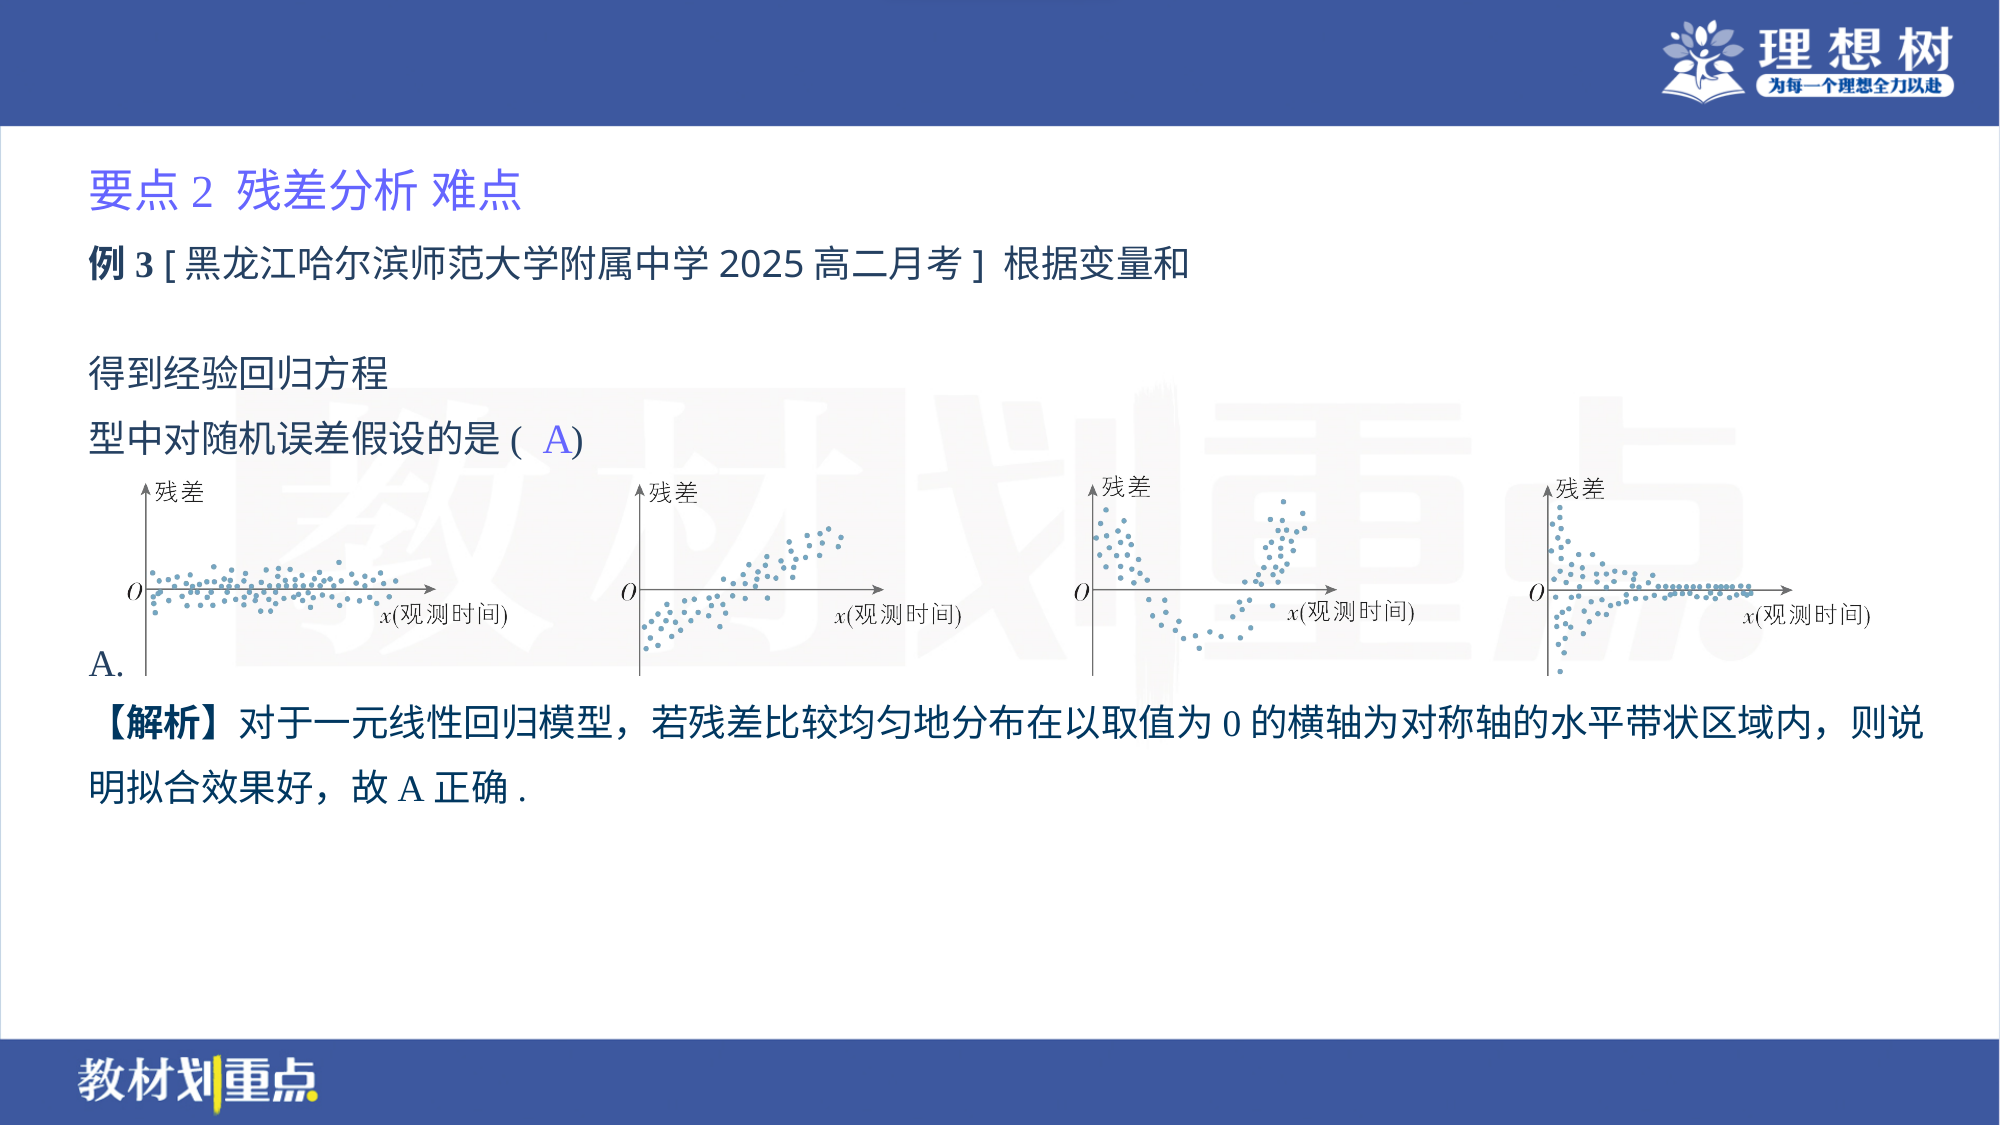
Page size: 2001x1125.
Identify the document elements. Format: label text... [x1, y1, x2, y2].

text_box 【解析】对于一元线性回归模型，若残差比较均匀地分布在以取值为0的横轴为对称轴的水平带状区域内，则说 明拟合效果好，故A正确. [88, 675, 1911, 803]
text_box A. B. C. D. [1415, 474, 1911, 675]
picture [0, 0, 2000, 1125]
text_box A. B. C. D. [88, 474, 1072, 675]
text_box A [527, 410, 588, 460]
text_box 要点2 残差分析 难点 [88, 135, 1911, 276]
